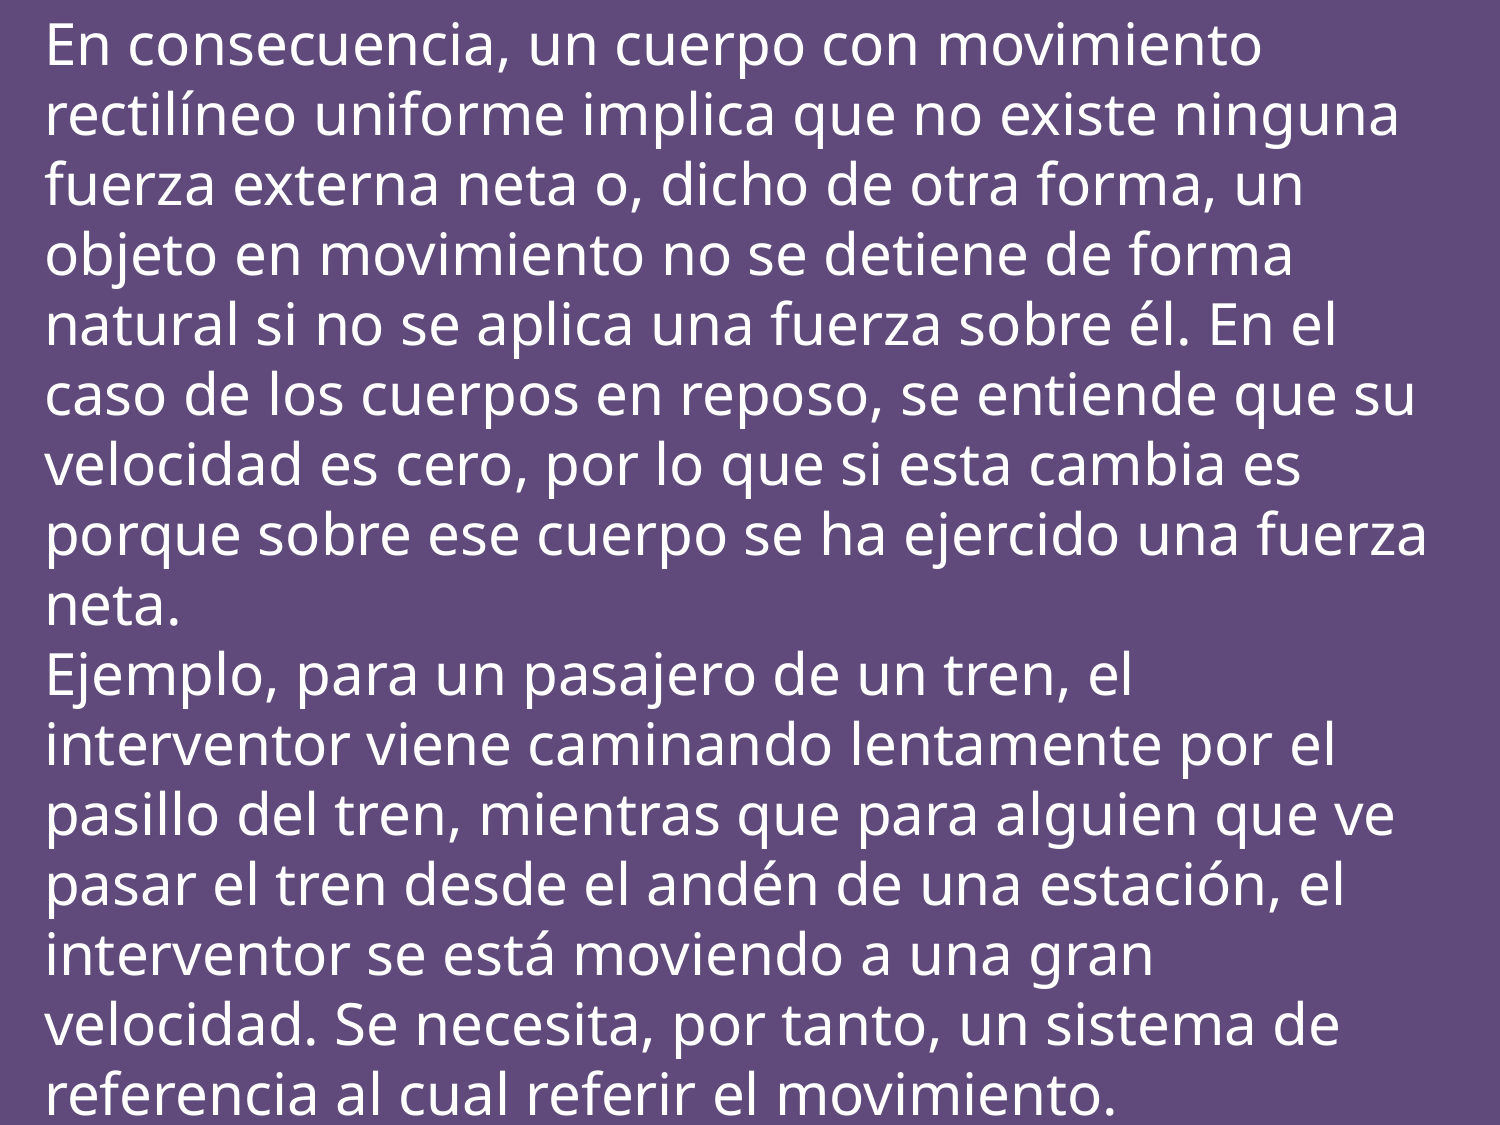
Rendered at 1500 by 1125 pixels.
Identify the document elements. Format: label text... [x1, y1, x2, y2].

text_box En consecuencia, un cuerpo con movimiento rectilíneo uniforme implica que no existe ninguna fuerza externa neta o, dicho de otra forma, un objeto en movimiento no se detiene de forma natural si no se aplica una fuerza sobre él. En el caso de los cuerpos en reposo, se entiende que su velocidad es cero, por lo que si esta cambia es porque sobre ese cuerpo se ha ejercido una fuerza neta. Ejemplo, para un pasajero de un tren, el interventor viene caminando lentamente por el pasillo del tren, mientras que para alguien que ve pasar el tren desde el andén de una estación, el interventor se está moviendo a una gran velocidad. Se necesita, por tanto, un sistema de referencia al cual referir el movimiento. [29, 0, 1459, 1125]
